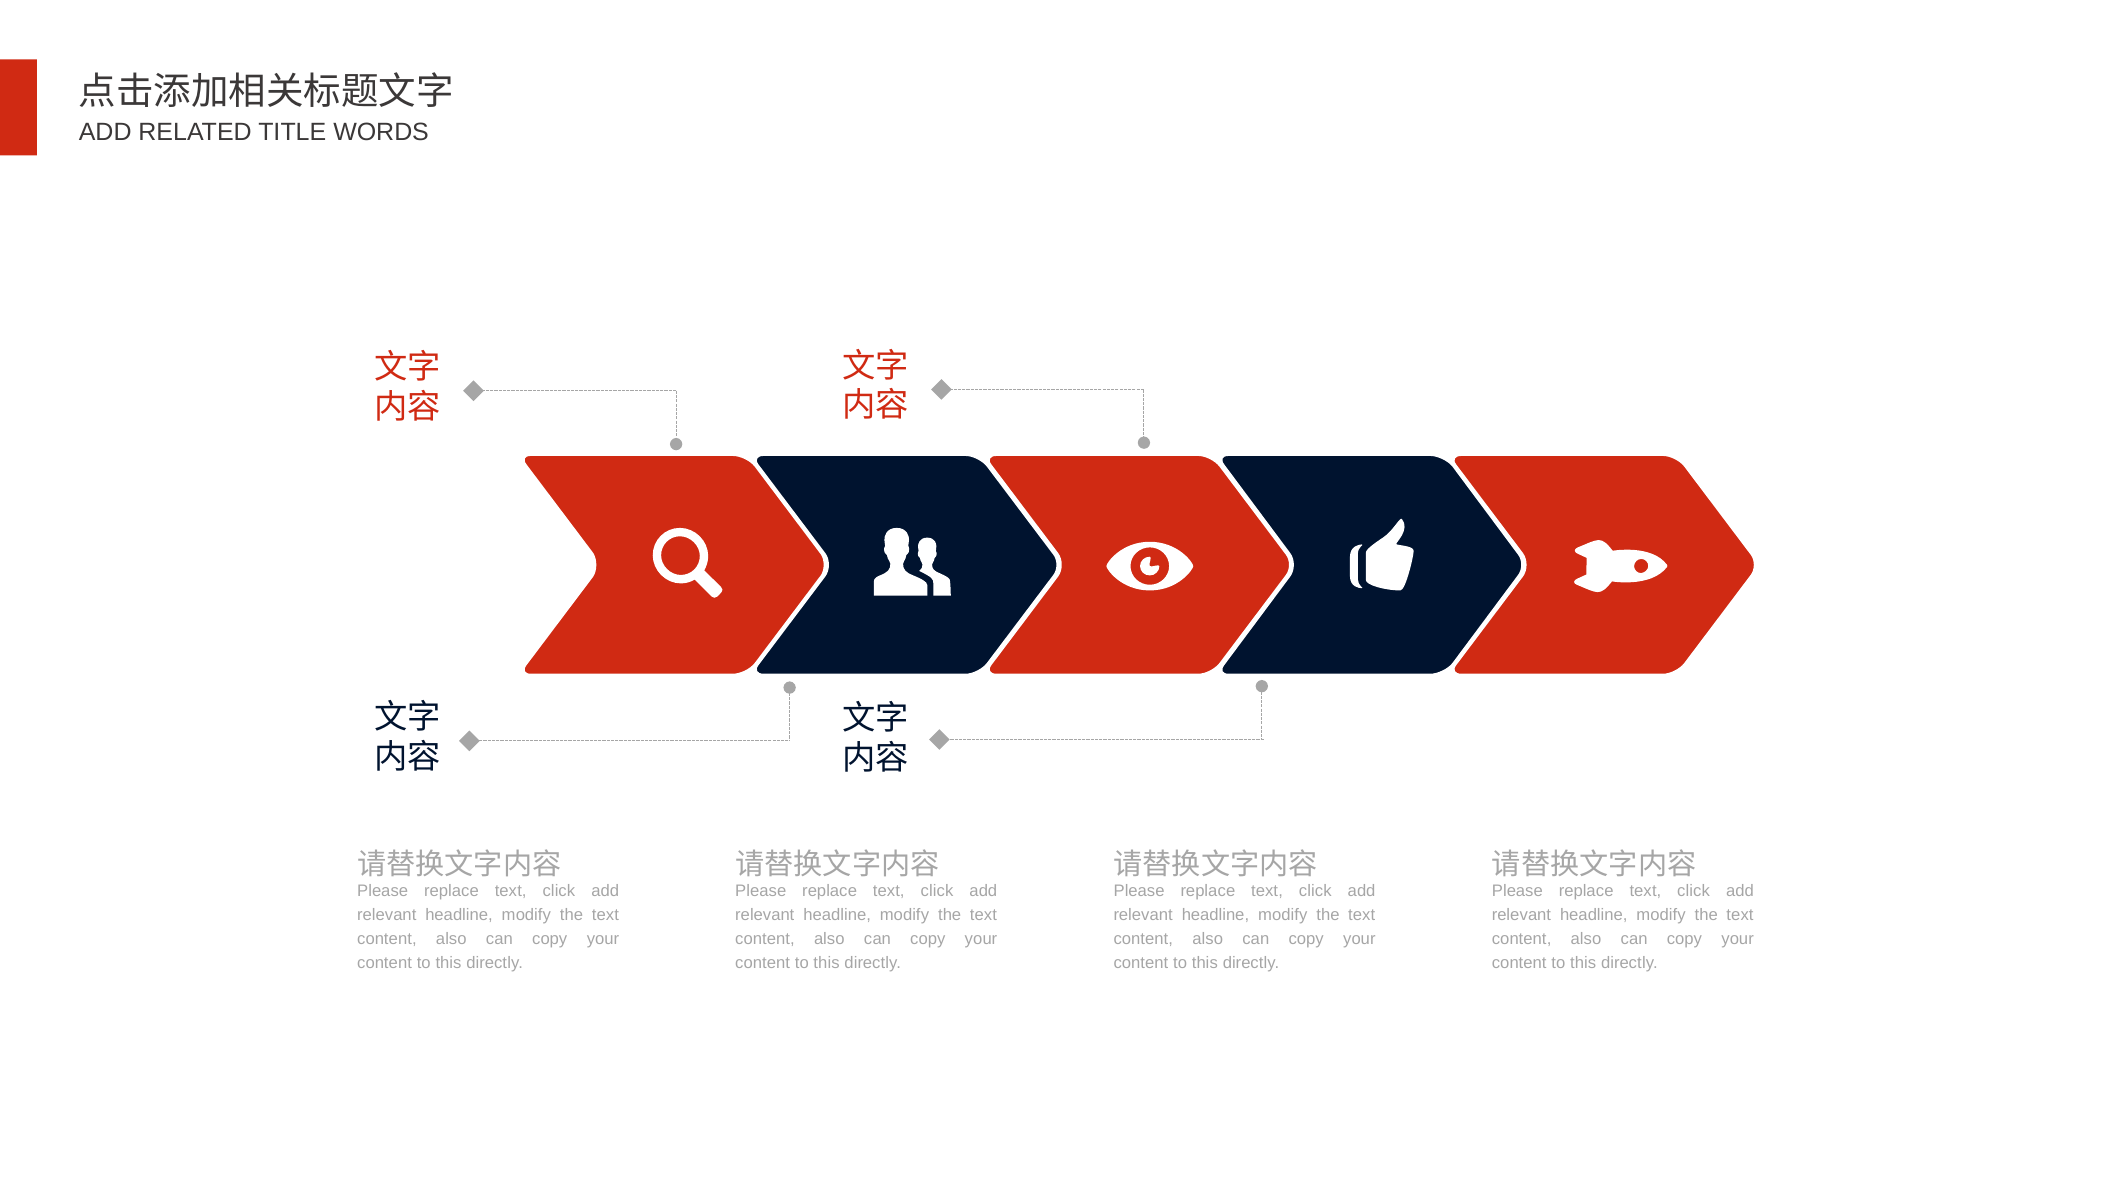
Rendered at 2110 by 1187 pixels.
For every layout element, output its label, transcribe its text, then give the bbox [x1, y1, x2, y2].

text_box 请替换文字内容 [735, 838, 948, 876]
text_box Please replace text, click add relevant headline, modify the text content, also can copy your content to this directly. [356, 876, 620, 972]
text_box ADD RELATED TITLE WORDS [62, 107, 446, 154]
text_box 文字内容 [366, 695, 449, 775]
text_box Please replace text, click add relevant headline, modify the text content, also can copy your content to this directly. [735, 876, 998, 972]
text_box 点击添加相关标题文字 [62, 59, 470, 121]
text_box 文字内容 [834, 695, 917, 776]
text_box Please replace text, click add relevant headline, modify the text content, also can copy your content to this directly. [1491, 876, 1755, 972]
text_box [520, 454, 1757, 676]
text_box 请替换文字内容 [356, 838, 570, 876]
text_box Please replace text, click add relevant headline, modify the text content, also can copy your content to this directly. [1113, 876, 1376, 972]
text_box 文字内容 [366, 345, 449, 426]
text_box 文字内容 [834, 343, 917, 424]
text_box 请替换文字内容 [1113, 838, 1326, 876]
text_box 请替换文字内容 [1491, 838, 1704, 876]
